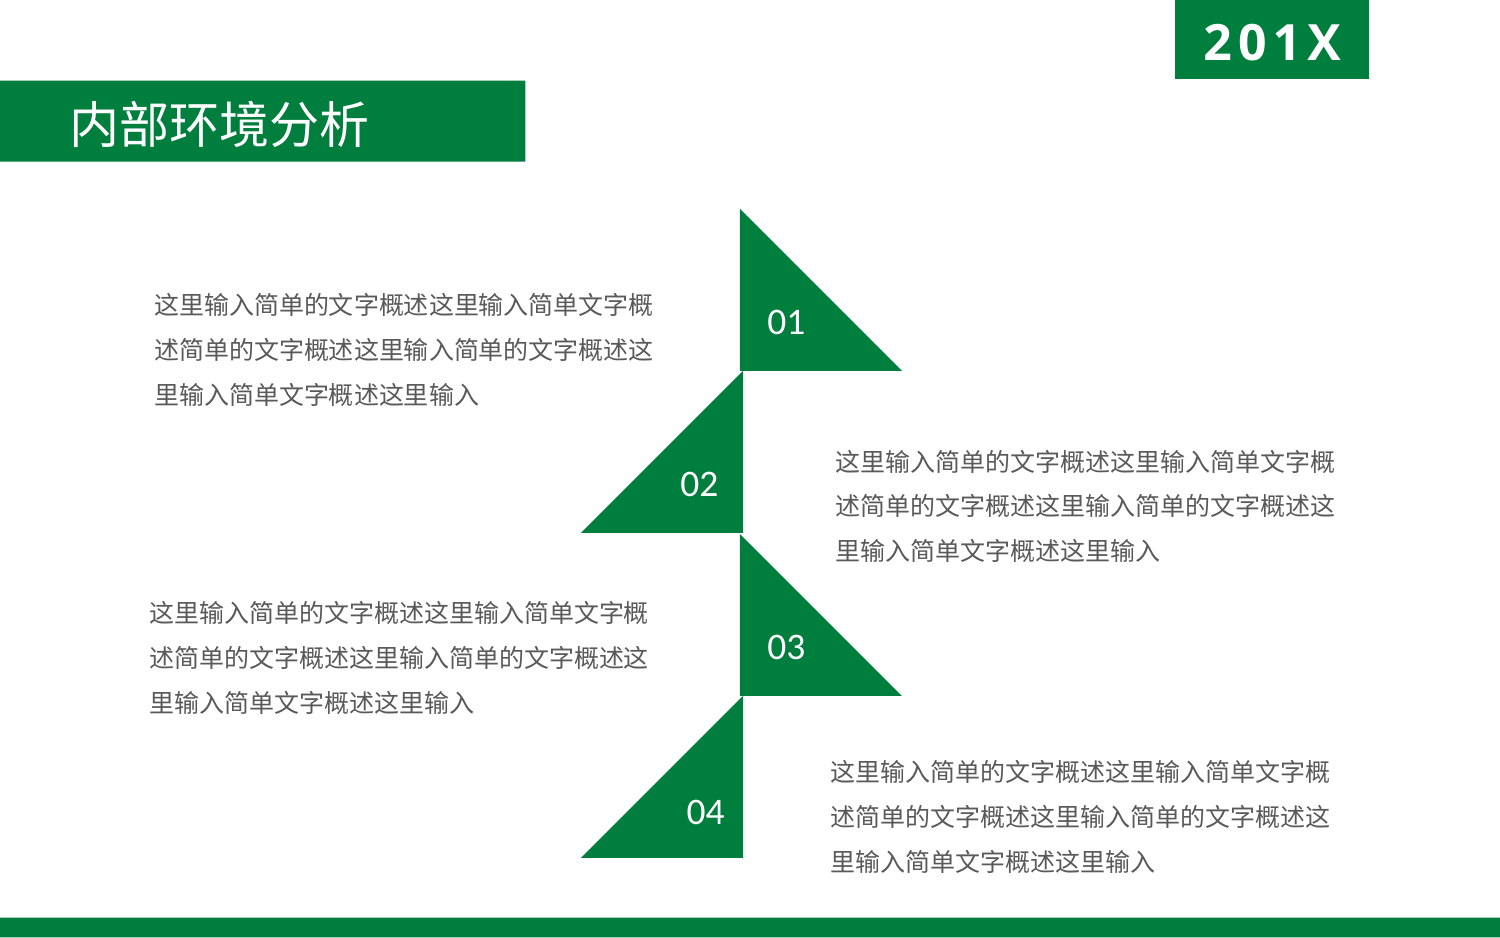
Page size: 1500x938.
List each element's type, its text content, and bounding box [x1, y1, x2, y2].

text_box [737, 206, 904, 373]
text_box 01 [752, 289, 821, 350]
text_box 内部环境分析 [54, 85, 385, 161]
text_box [1173, 0, 1371, 81]
text_box 02 [665, 451, 734, 512]
text_box 201X [1188, 3, 1356, 78]
text_box 这里输入简单的文字概述这里输入简单文字概述简单的文字概述这里输入简单的文字概述这里输入简单文字概述这里输入 [815, 734, 1348, 884]
text_box 04 [671, 779, 740, 840]
text_box 这里输入简单的文字概述这里输入简单文字概述简单的文字概述这里输入简单的文字概述这里输入简单文字概述这里输入 [134, 575, 667, 725]
text_box 这里输入简单的文字概述这里输入简单文字概述简单的文字概述这里输入简单的文字概述这里输入简单文字概述这里输入 [139, 267, 672, 417]
text_box [579, 368, 746, 535]
text_box 这里输入简单的文字概述这里输入简单文字概述简单的文字概述这里输入简单的文字概述这里输入简单文字概述这里输入 [820, 423, 1353, 574]
text_box [579, 693, 746, 860]
text_box [0, 916, 1500, 938]
text_box [737, 532, 904, 699]
text_box 03 [752, 614, 821, 675]
text_box [0, 79, 528, 164]
